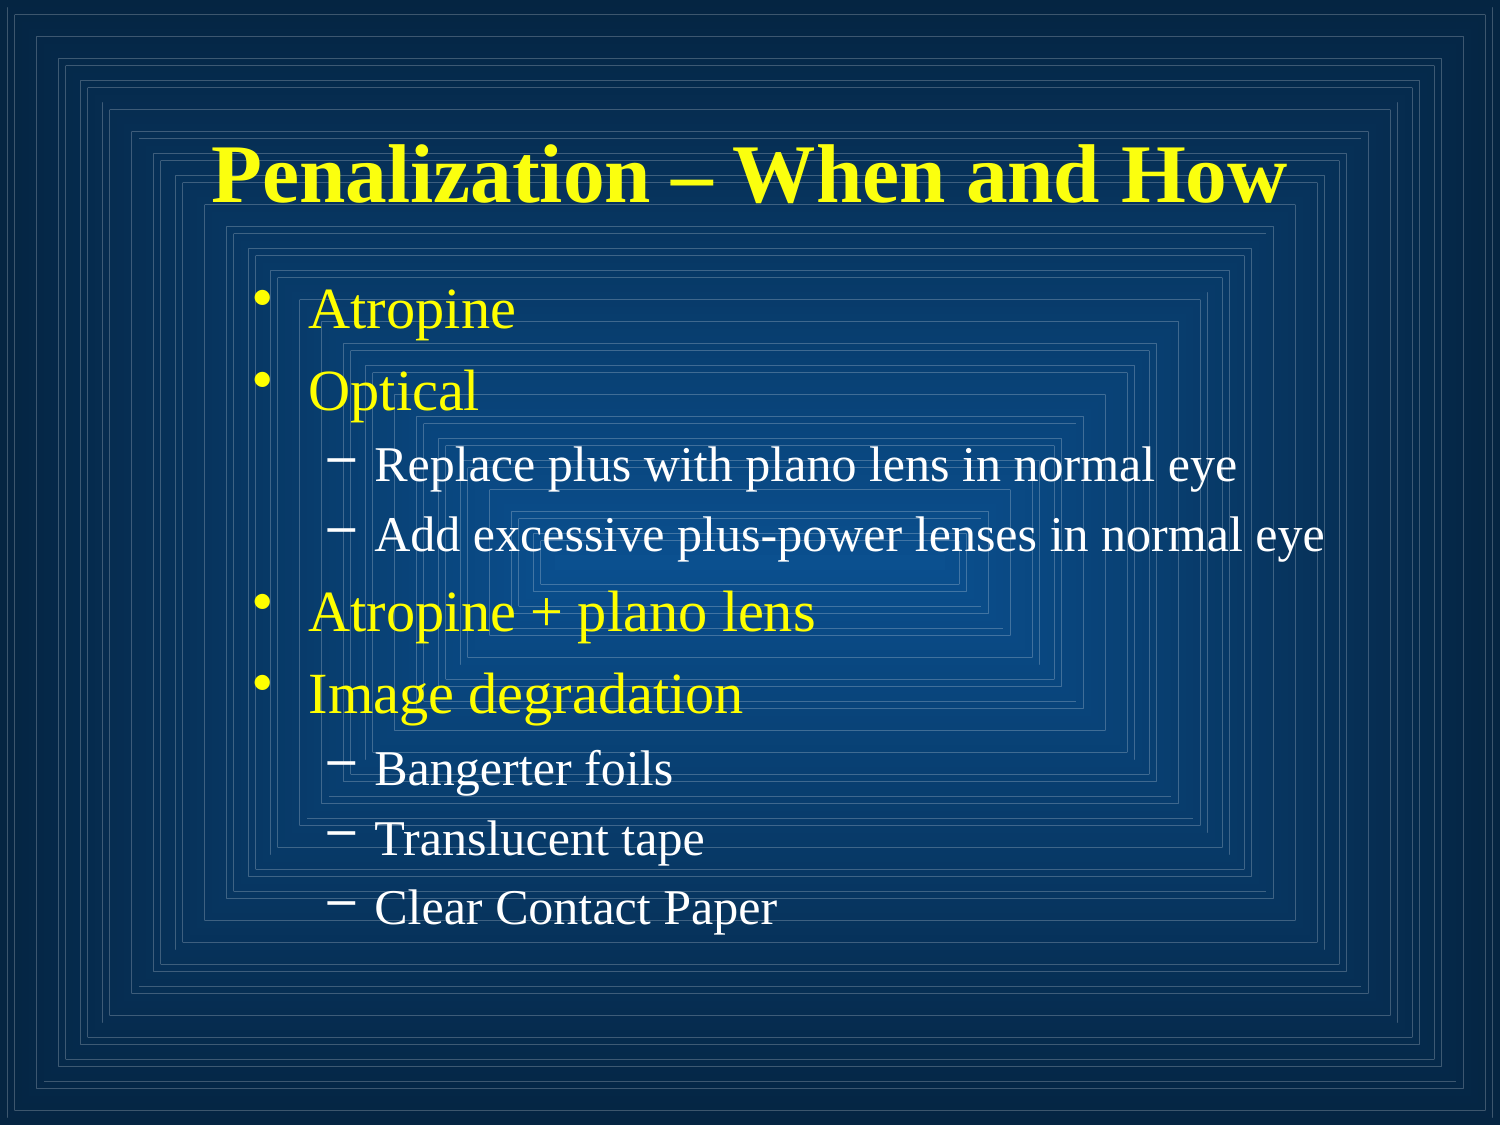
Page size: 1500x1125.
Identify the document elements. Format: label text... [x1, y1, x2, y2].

title Penalization – When and How [75, 75, 1425, 263]
list Atropine Optical Replace plus with plano lens in normal eye Add excessive plus-power lenses in normal eye Atropine + plano lens Image degradation Bangerter foils Translucent tape Clear Contact Paper [237, 262, 1388, 1088]
